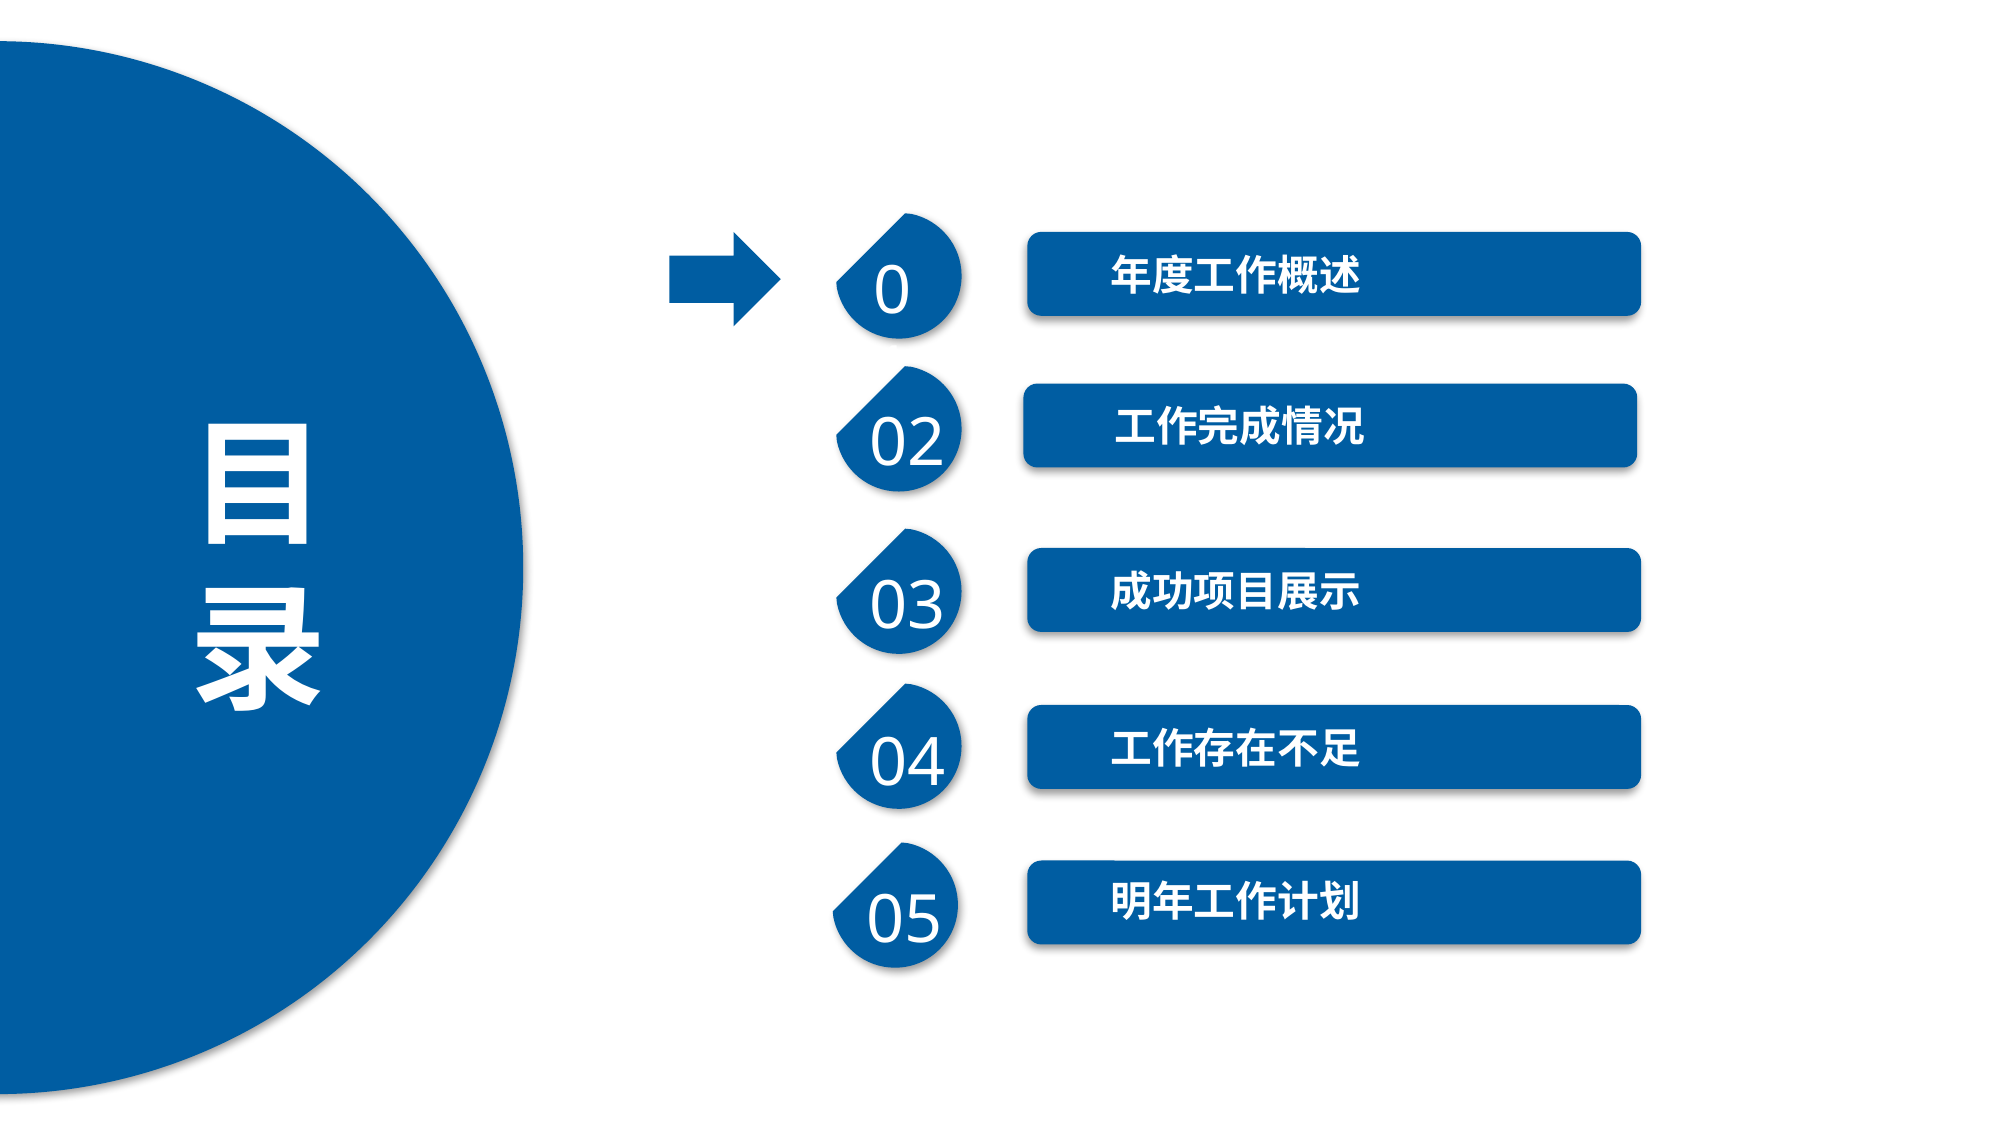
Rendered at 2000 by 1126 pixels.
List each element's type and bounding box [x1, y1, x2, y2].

text_box [0, 40, 524, 1095]
text_box [1027, 704, 1642, 790]
text_box [1027, 231, 1642, 317]
text_box [843, 232, 971, 336]
text_box [840, 861, 974, 965]
text_box [1027, 860, 1642, 945]
text_box [1027, 547, 1642, 633]
text_box [1023, 383, 1638, 468]
text_box [843, 385, 971, 489]
text_box [843, 702, 971, 808]
text_box [843, 547, 971, 651]
text_box [667, 229, 783, 329]
